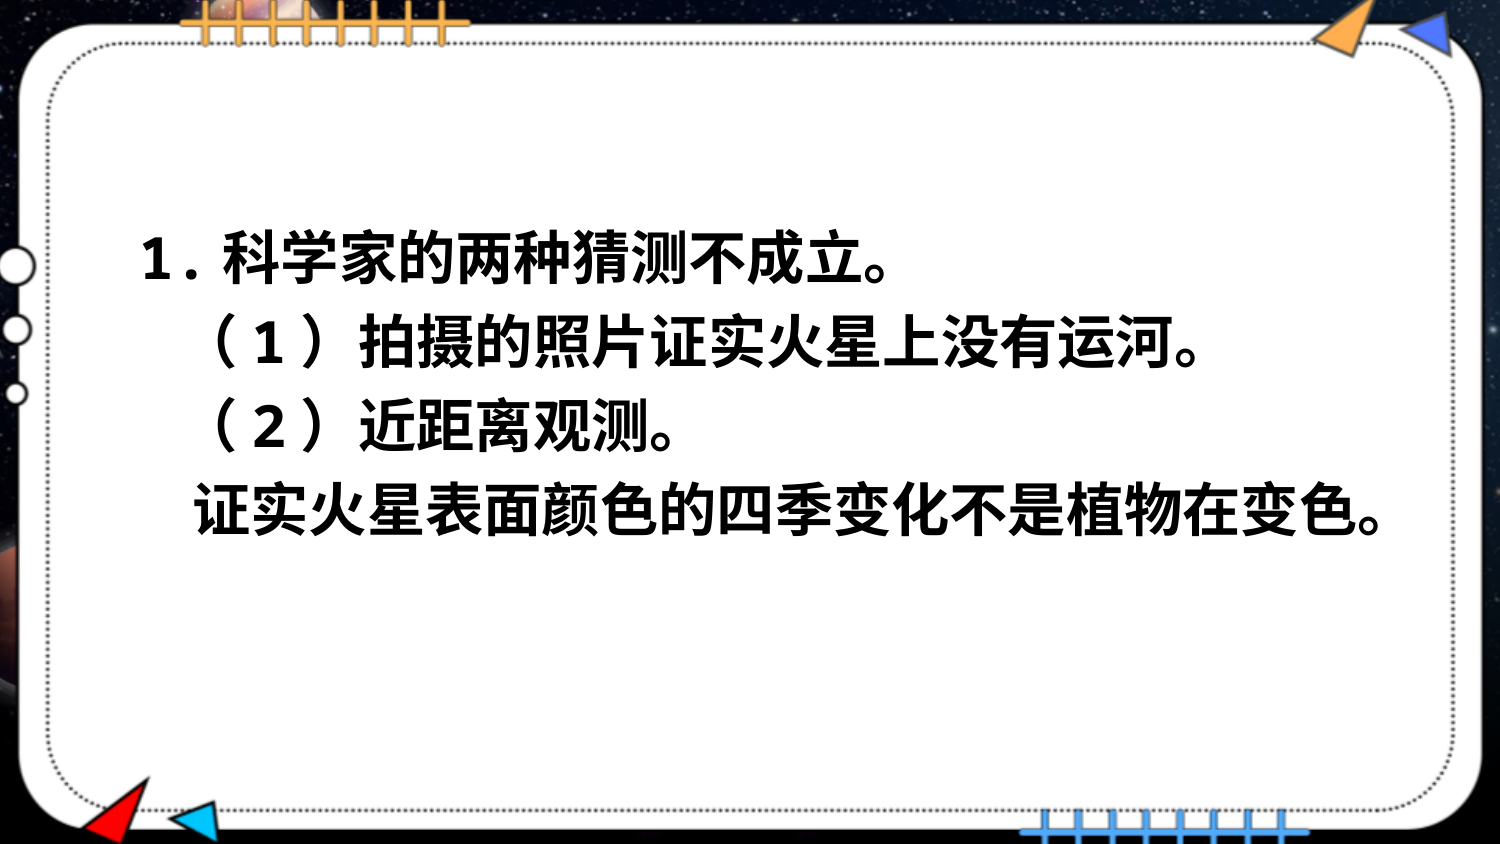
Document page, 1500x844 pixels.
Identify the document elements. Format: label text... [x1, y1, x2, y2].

picture [0, 0, 1500, 844]
text_box 1.科学家的两种猜测不成立。 （1）拍摄的照片证实火星上没有运河。 （2）近距离观测。 证实火星表面颜色的四季变化不是植物在变色。 [123, 200, 1436, 551]
